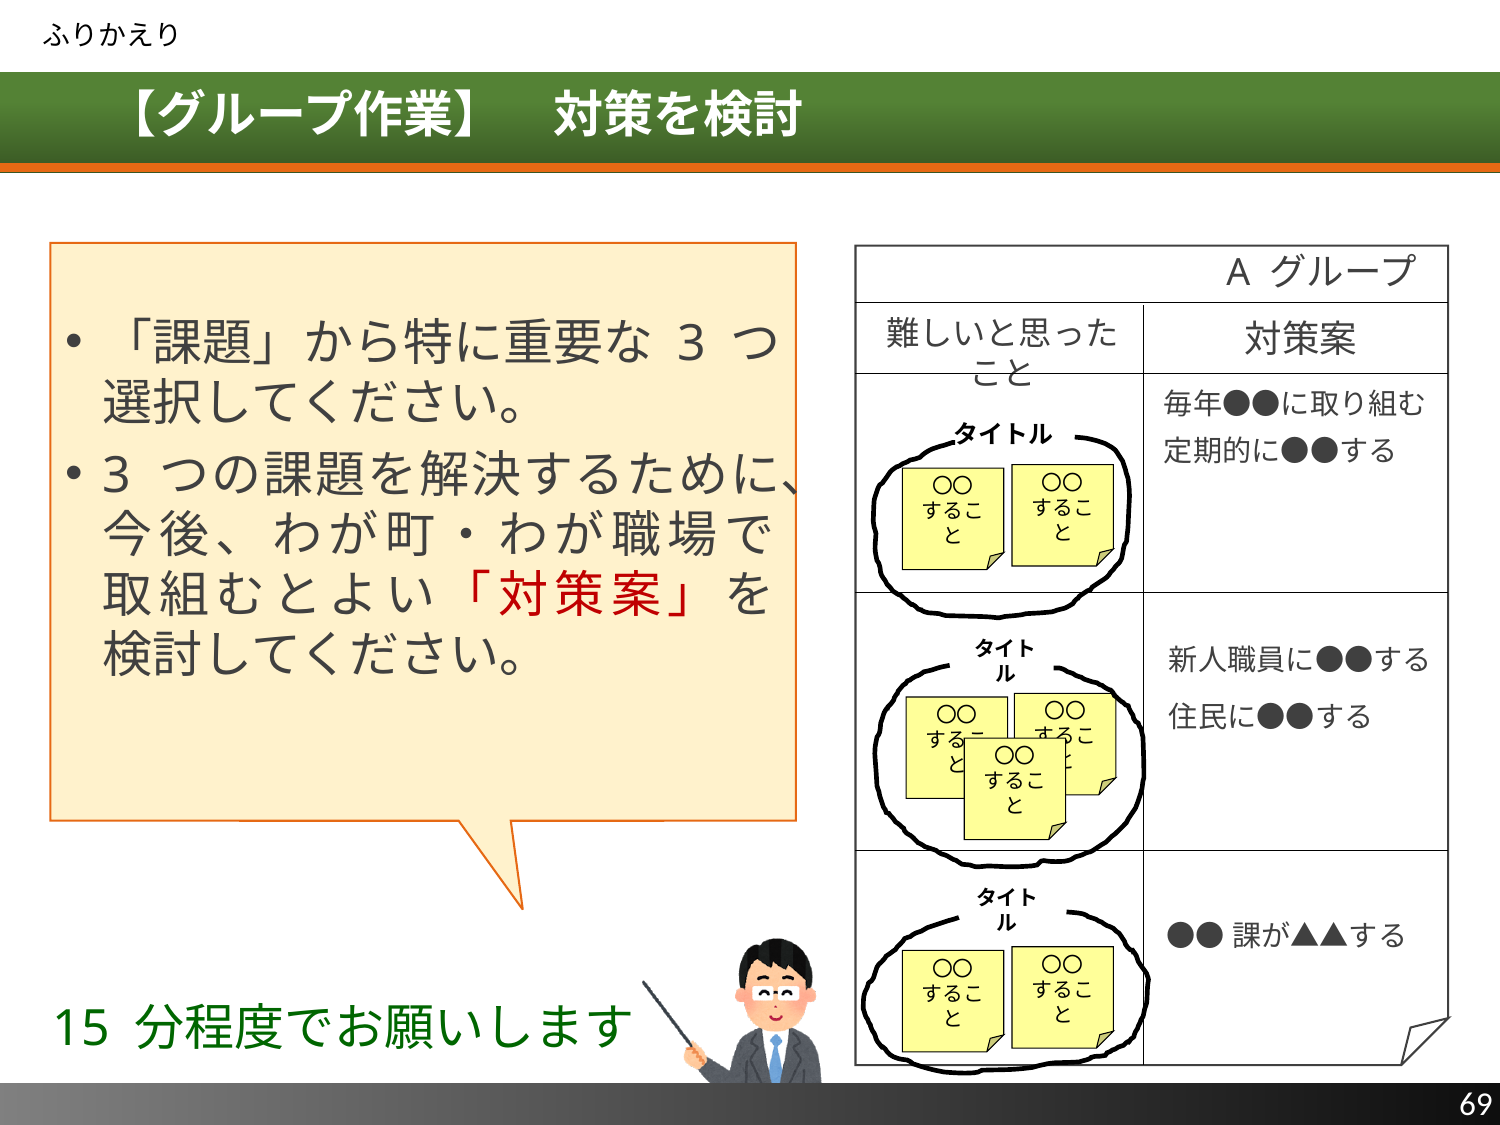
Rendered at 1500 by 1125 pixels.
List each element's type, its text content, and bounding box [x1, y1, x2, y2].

text_box 毎年●●に取り組む 定期的に●●する [1149, 377, 1444, 475]
text_box [1144, 968, 1150, 1017]
text_box 15 分程度でお願いします [38, 987, 614, 1063]
text_box [936, 852, 1093, 868]
text_box 「課題」から特に重要な 3 つ 選択してください。 3 つの課題を解決するために、今後、わが町・わが職場で 取組むとよい「対策案」を 検討してください。 [50, 302, 796, 788]
text_box 難しいと思ったこと [855, 305, 1143, 373]
text_box A グループ [1209, 240, 1435, 301]
title 【グループ作業】 対策を検討 [41, 60, 1336, 173]
text_box [873, 664, 1143, 850]
text_box [894, 593, 1086, 619]
text_box 難しいと思ったこと [855, 374, 1143, 400]
text_box 難しいと思ったこと [1144, 305, 1150, 373]
text_box [854, 244, 1452, 1067]
text_box [872, 436, 1131, 592]
text_box [49, 241, 797, 911]
slide_number 69 [1170, 1072, 1500, 1125]
text_box 対策案 [1170, 307, 1432, 368]
text_box タイトル [938, 390, 1070, 445]
text_box 新人職員に●●する 住民に●●する [1154, 633, 1449, 741]
text_box タイトル [956, 866, 1059, 917]
text_box ●●課が▲▲する [1151, 909, 1446, 960]
text_box タイトル [954, 617, 1057, 667]
picture [614, 928, 856, 1083]
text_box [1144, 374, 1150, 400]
text_box ふりかえり [0, 14, 1336, 60]
text_box [862, 910, 1143, 1075]
